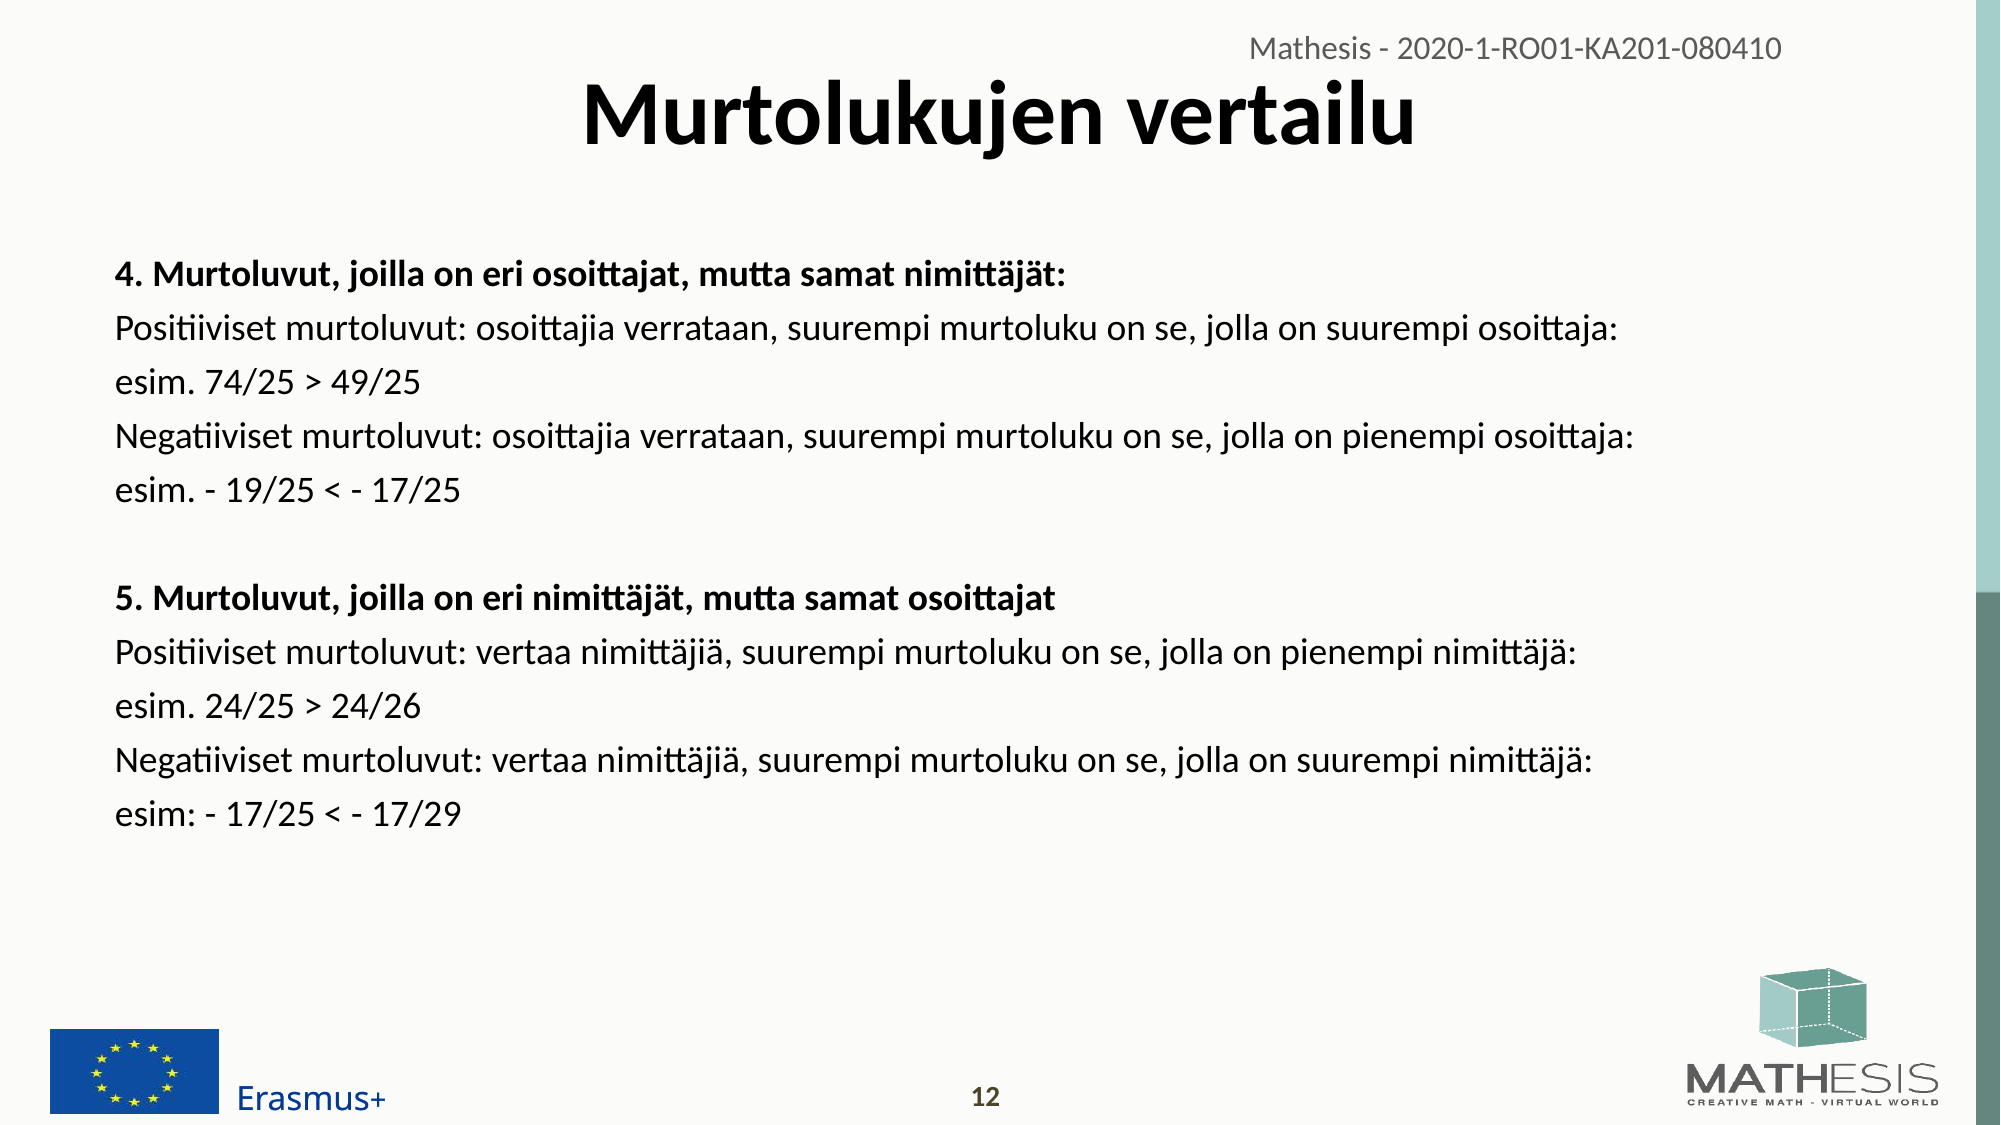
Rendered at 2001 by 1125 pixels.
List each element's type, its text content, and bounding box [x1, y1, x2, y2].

picture [50, 1029, 219, 1114]
title Murtolukujen vertailu [99, 45, 1900, 232]
list 4. Murtoluvut, joilla on eri osoittajat, mutta samat nimittäjät: Positiiviset murtoluvut: osoittajia verrataan, suurempi murtoluku on se, jolla on suurempi osoittaja: esim. 74/25 > 49/25 Negatiiviset murtoluvut: osoittajia verrataan, suurempi murtoluku on se, jolla on pienempi osoittaja: esim. - 19/25 < - 17/25 5. Murtoluvut, joilla on eri nimittäjät, mutta samat osoittajat Positiiviset murtoluvut: vertaa nimittäjiä, suurempi murtoluku on se, jolla on pienempi nimittäjä: esim. 24/25 > 24/26 Negatiiviset murtoluvut: vertaa nimittäjiä, suurempi murtoluku on se, jolla on suurempi nimittäjä: esim: - 17/25 < - 17/29 [99, 232, 1900, 1005]
